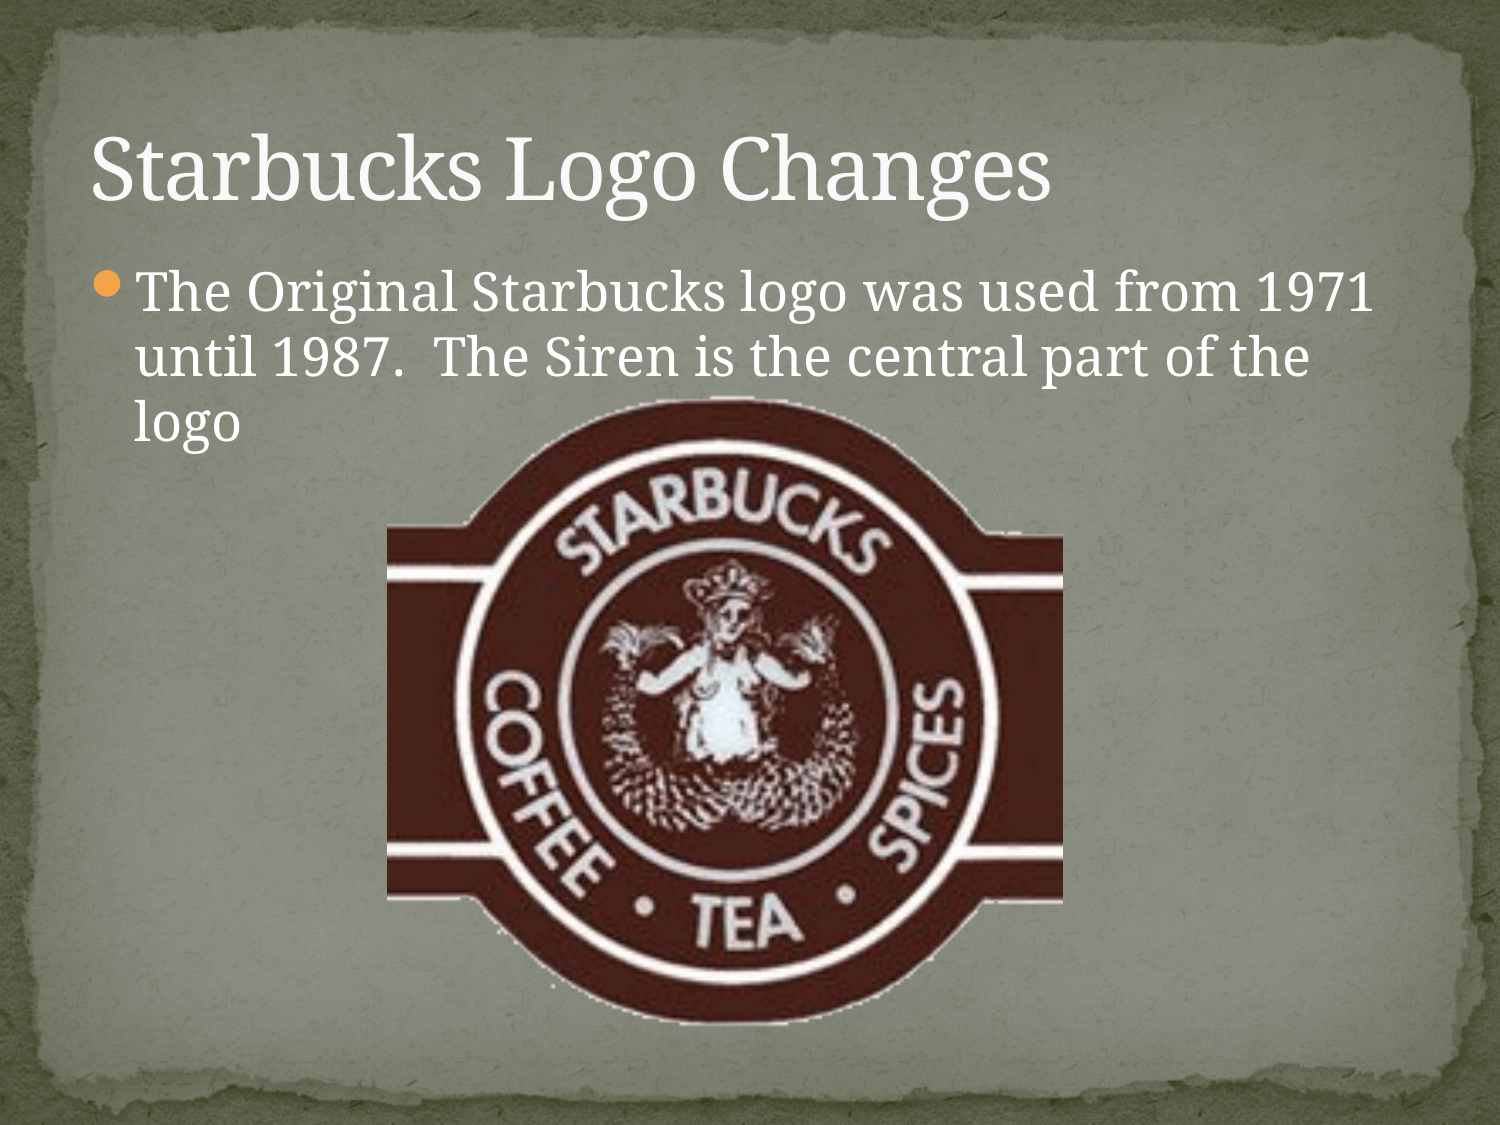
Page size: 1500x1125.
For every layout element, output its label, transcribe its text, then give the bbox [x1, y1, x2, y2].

title Starbucks Logo Changes [74, 24, 1425, 225]
list The Original Starbucks logo was used from 1971 until 1987. The Siren is the central part of the logo [75, 249, 1425, 1000]
picture [387, 374, 1063, 1050]
